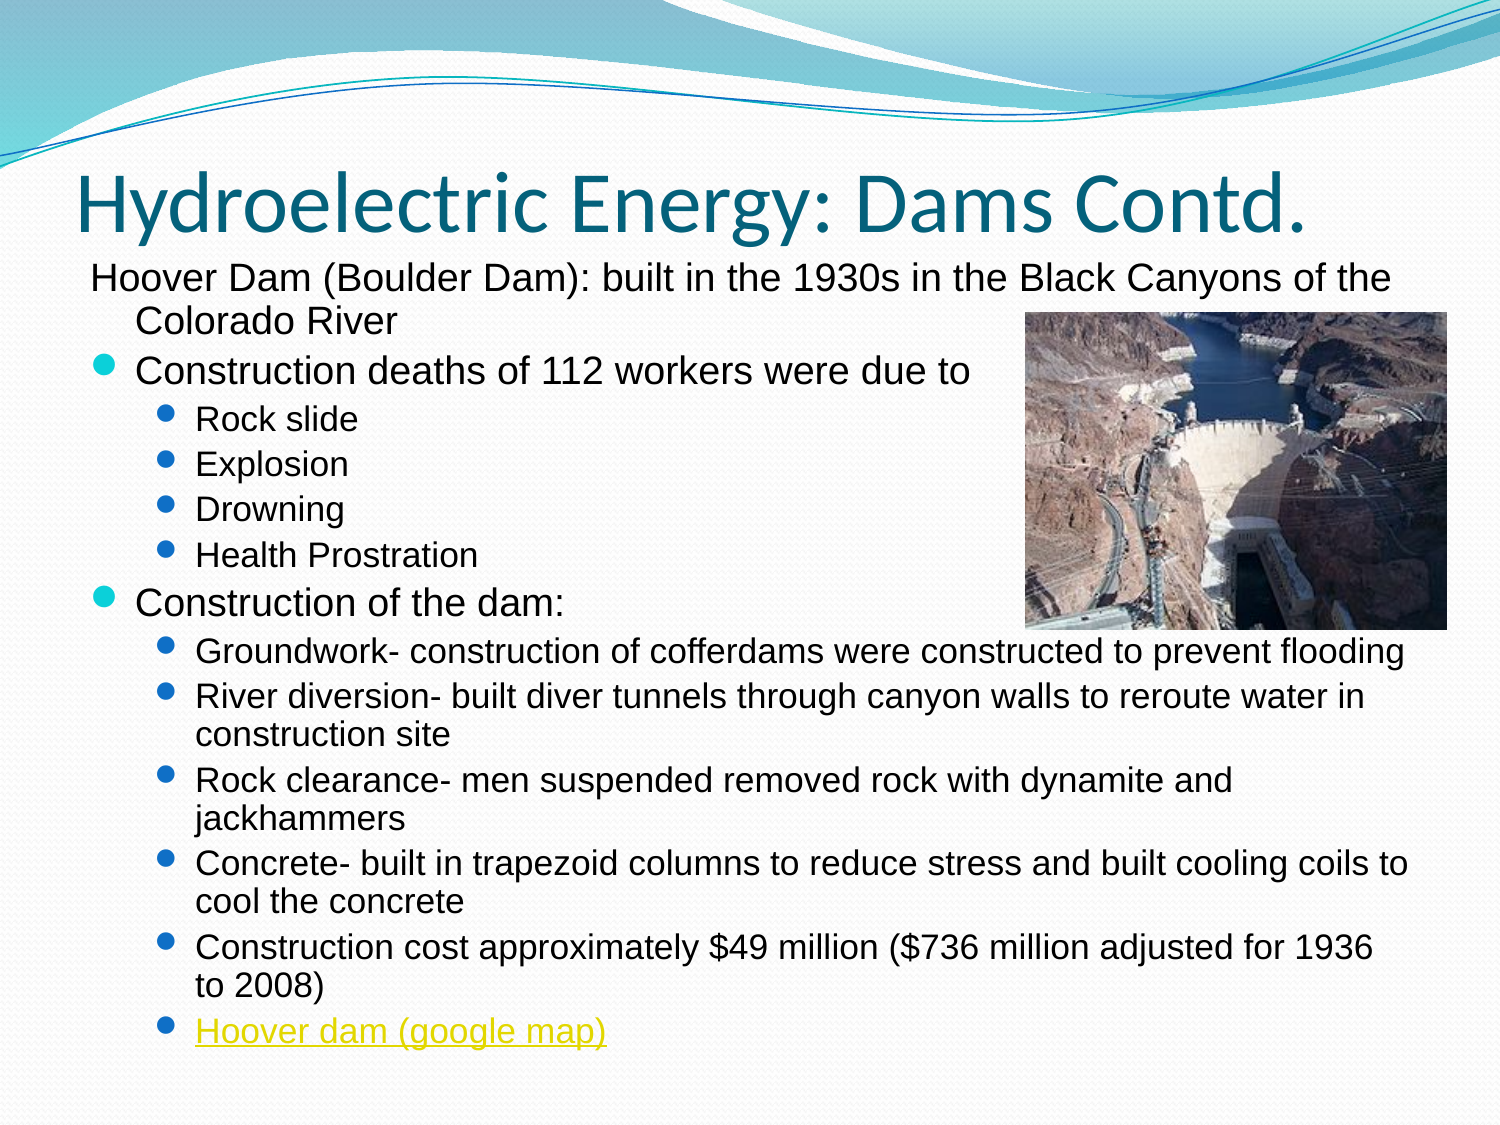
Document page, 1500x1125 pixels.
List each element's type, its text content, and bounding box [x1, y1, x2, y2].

picture [1024, 312, 1448, 630]
title Hydroelectric Energy: Dams Contd. [74, 62, 1426, 249]
list Hoover Dam (Boulder Dam): built in the 1930s in the Black Canyons of the Colorado River Construction deaths of 112 workers were due to Rock slide Explosion Drowning Health Prostration Construction of the dam: Groundwork- construction of cofferdams were constructed to prevent flooding River diversion- built diver tunnels through canyon walls to reroute water in construction site Rock clearance- men suspended removed rock with dynamite and jackhammers Concrete- built in trapezoid columns to reduce stress and built cooling coils to cool the concrete Construction cost approximately $49 million ($736 million adjusted for 1936 to 2008) Hoover dam (google map) [74, 249, 1426, 1088]
